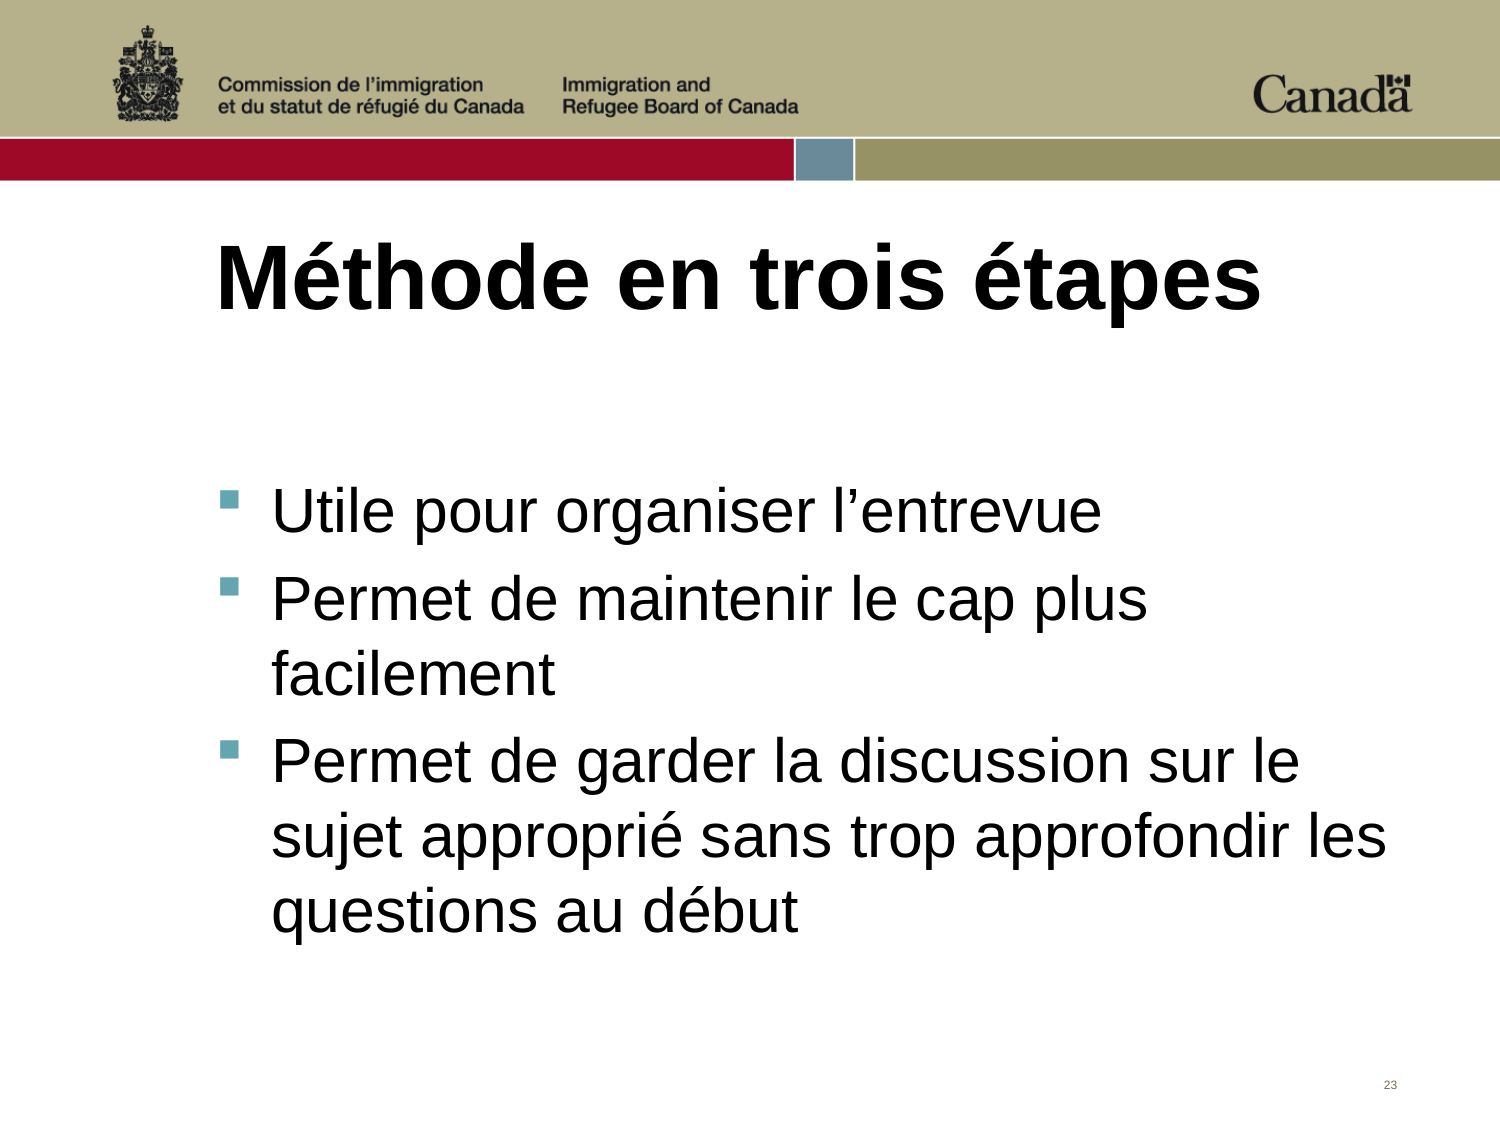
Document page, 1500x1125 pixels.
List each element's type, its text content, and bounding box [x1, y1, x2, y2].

list Utile pour organiser l’entrevue Permet de maintenir le cap plus facilement Permet de garder la discussion sur le sujet approprié sans trop approfondir les questions au début [200, 462, 1413, 1000]
slide_number 23 [1100, 1025, 1413, 1100]
picture [0, 0, 1500, 1125]
title Méthode en trois étapes [200, 237, 1413, 425]
